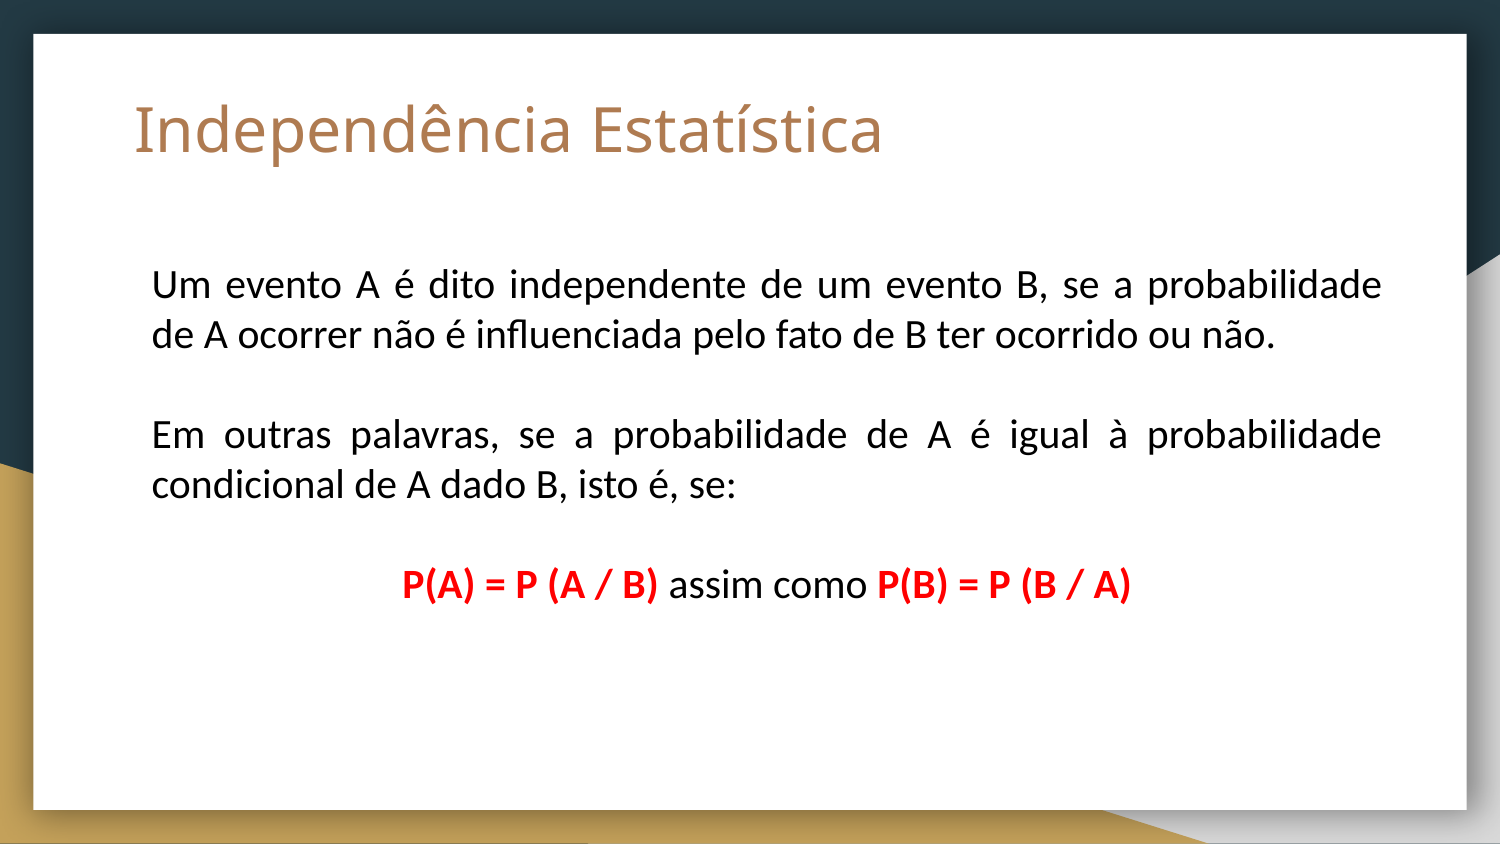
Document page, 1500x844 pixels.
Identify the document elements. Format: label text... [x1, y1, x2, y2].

text_box Um evento A é dito independente de um evento B, se a probabilidade de A ocorrer não é influenciada pelo fato de B ter ocorrido ou não. Em outras palavras, se a probabilidade de A é igual à probabilidade condicional de A dado B, isto é, se: P(A) = P (A / B) assim como P(B) = P (B / A) [136, 241, 1398, 721]
title Independência Estatística [119, 75, 1381, 179]
